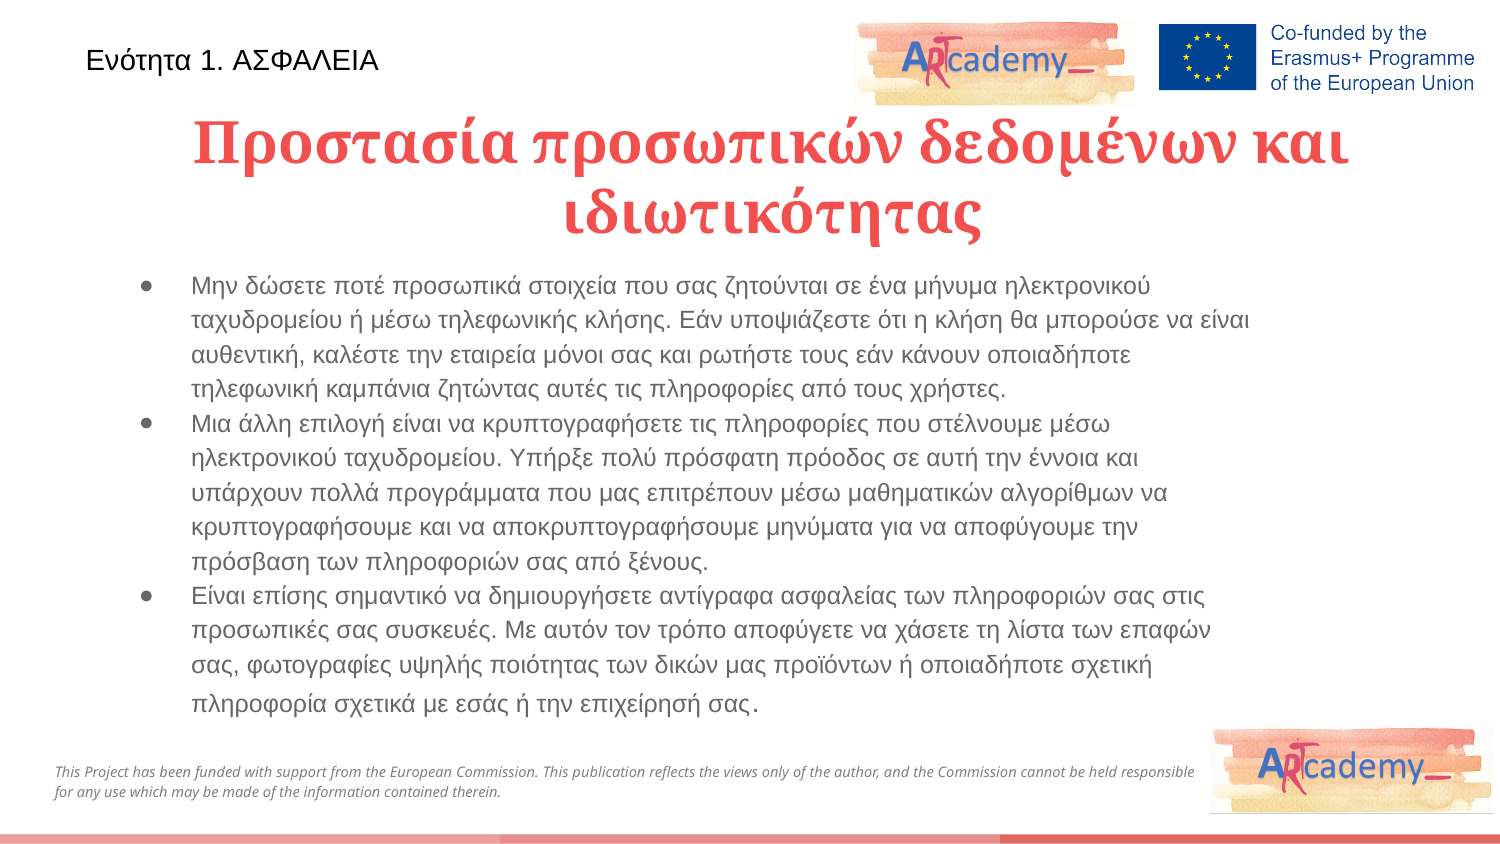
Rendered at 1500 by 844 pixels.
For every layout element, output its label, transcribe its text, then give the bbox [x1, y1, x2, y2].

list Μην δώσετε ποτέ προσωπικά στοιχεία που σας ζητούνται σε ένα μήνυμα ηλεκτρονικού ταχυδρομείου ή μέσω τηλεφωνικής κλήσης. Εάν υποψιάζεστε ότι η κλήση θα μπορούσε να είναι αυθεντική, καλέστε την εταιρεία μόνοι σας και ρωτήστε τους εάν κάνουν οποιαδήποτε τηλεφωνική καμπάνια ζητώντας αυτές τις πληροφορίες από τους χρήστες. Μια άλλη επιλογή είναι να κρυπτογραφήσετε τις πληροφορίες που στέλνουμε μέσω ηλεκτρονικού ταχυδρομείου. Υπήρξε πολύ πρόσφατη πρόοδος σε αυτή την έννοια και υπάρχουν πολλά προγράμματα που μας επιτρέπουν μέσω μαθηματικών αλγορίθμων να κρυπτογραφήσουμε και να αποκρυπτογραφήσουμε μηνύματα για να αποφύγουμε την πρόσβαση των πληροφοριών σας από ξένους. Είναι επίσης σημαντικό να δημιουργήσετε αντίγραφα ασφαλείας των πληροφοριών σας στις προσωπικές σας συσκευές. Με αυτόν τον τρόπο αποφύγετε να χάσετε τη λίστα των επαφών σας, φωτογραφίες υψηλής ποιότητας των δικών μας προϊόντων ή οποιαδήποτε σχετική πληροφορία σχετικά με εσάς ή την επιχείρησή σας. [101, 250, 1272, 536]
picture [854, 2, 1137, 138]
text_box Ενότητα 1. ΑΣΦΑΛΕΙΑ [70, 33, 492, 84]
picture [1210, 709, 1493, 844]
title Προστασία προσωπικών δεδομένων και ιδιωτικότητας [70, 53, 1474, 261]
text_box This Project has been funded with support from the European Commission. This publication reflects the views only of the author, and the Commission cannot be held responsible for any use which may be made of the information contained therein. [39, 754, 1205, 799]
picture [1158, 24, 1474, 94]
